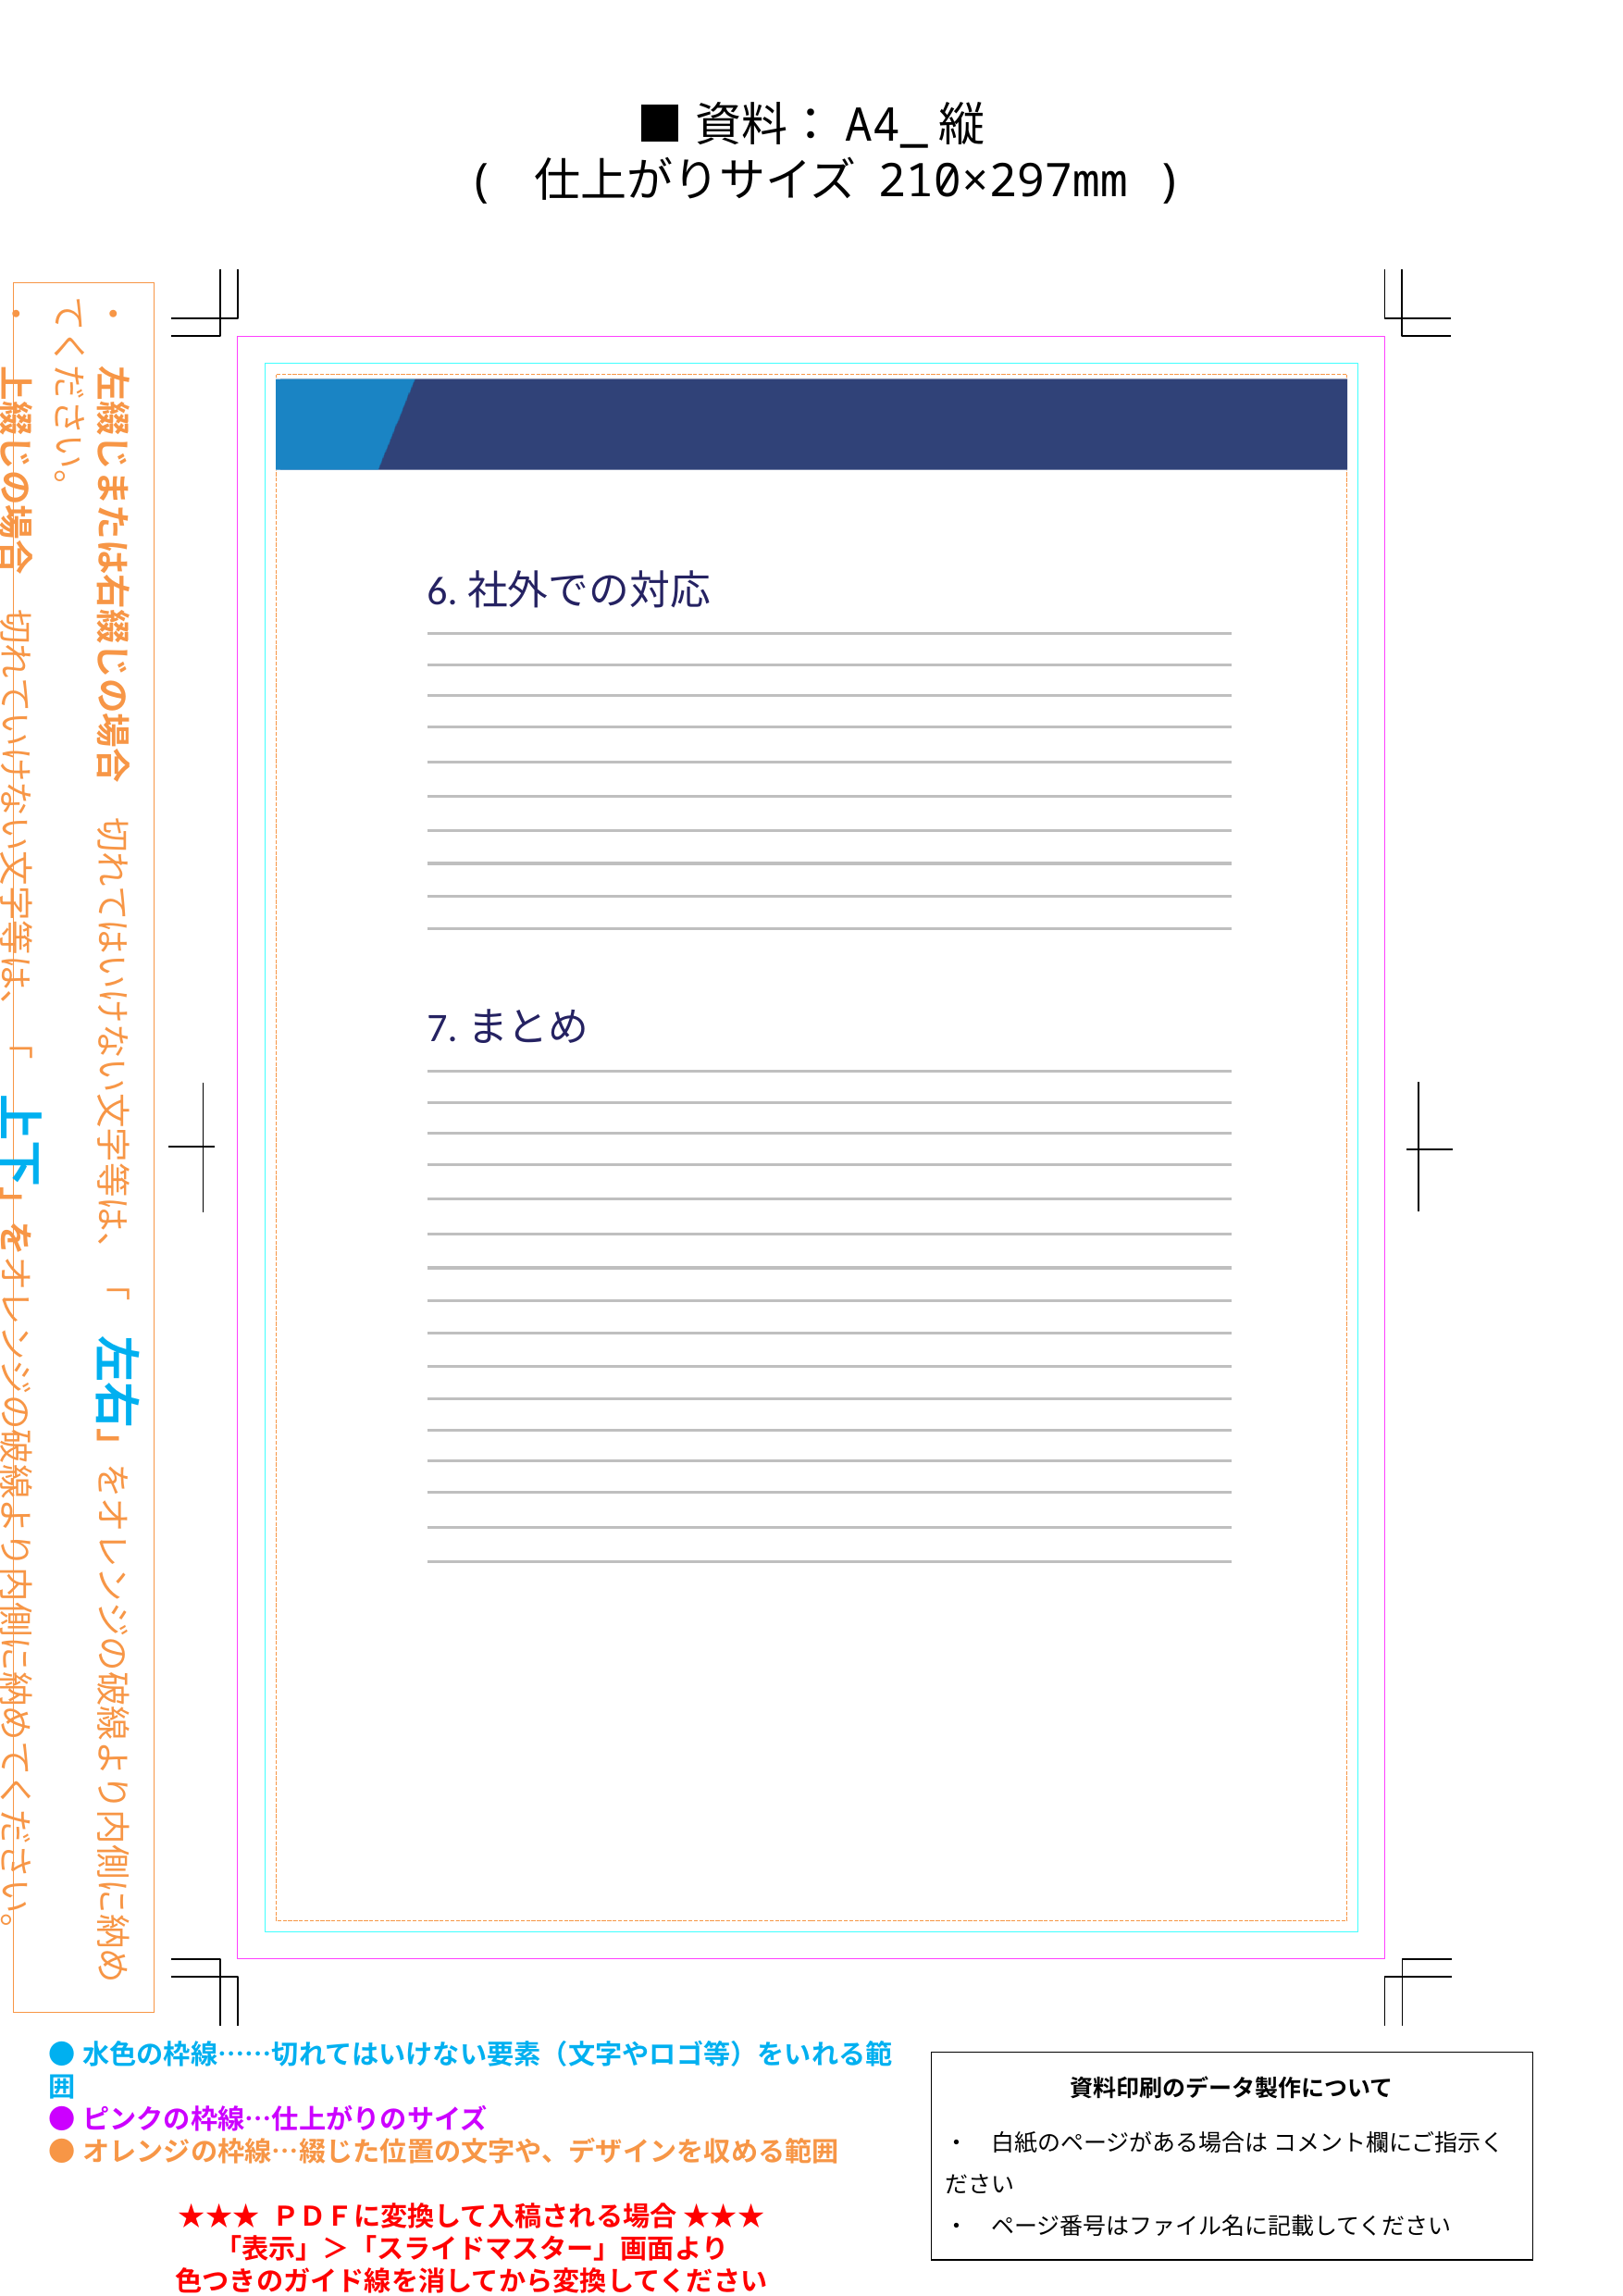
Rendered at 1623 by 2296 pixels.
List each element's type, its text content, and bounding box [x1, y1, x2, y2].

picture [275, 378, 1348, 471]
text_box 6.社外での対応 7.まとめ [413, 557, 1245, 1057]
